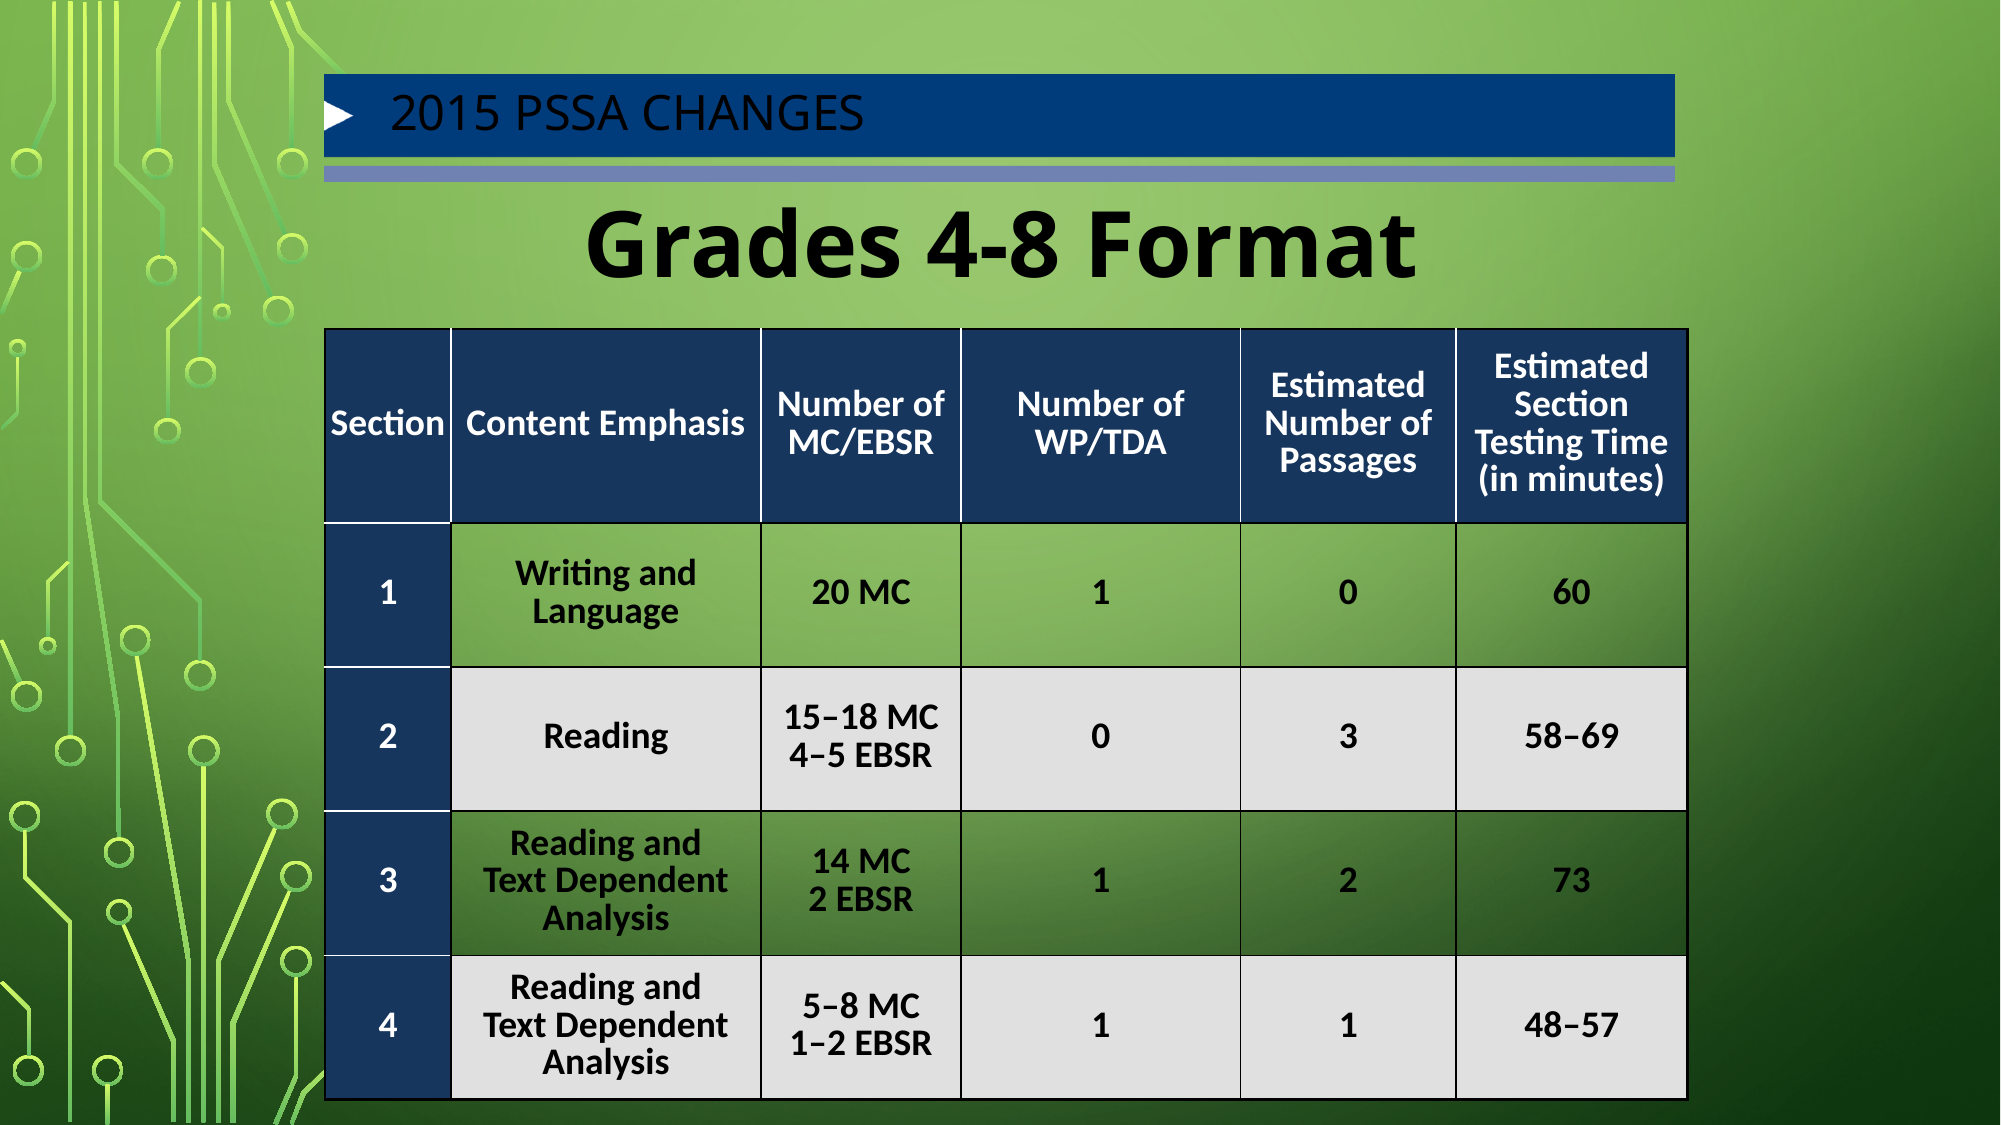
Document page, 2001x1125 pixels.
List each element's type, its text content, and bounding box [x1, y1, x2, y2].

table_cell 15–18 MC 4–5 EBSR [762, 668, 960, 810]
table_header Estimated Number of Passages [1241, 330, 1455, 522]
table_header Section [326, 330, 450, 522]
table_header Number of WP/TDA [962, 330, 1240, 522]
table_cell 5–8 MC 1–2 EBSR [762, 956, 960, 1098]
table_header Content Emphasis [452, 330, 760, 522]
table_header Number of MC/EBSR [762, 330, 960, 522]
table_cell 1 [326, 524, 450, 666]
table_header Estimated Section Testing Time (in minutes) [1457, 330, 1686, 522]
table_cell 1 [1241, 956, 1455, 1098]
table_cell Reading and Text Dependent Analysis [452, 812, 760, 955]
table_cell 60 [1457, 524, 1686, 666]
table_cell 0 [1241, 524, 1455, 666]
table_cell 20 MC [762, 524, 960, 666]
table_cell 3 [326, 812, 450, 955]
table_cell 1 [962, 812, 1240, 955]
picture [1299, 959, 1679, 1051]
table_cell 48–57 [1457, 956, 1686, 1098]
table_cell Reading [452, 668, 760, 810]
table_cell 1 [962, 524, 1240, 666]
picture [324, 74, 1676, 182]
table_cell 2 [326, 668, 450, 810]
table_cell 14 MC 2 EBSR [762, 812, 960, 955]
table_cell 2 [1241, 812, 1455, 955]
table_cell 1 [962, 956, 1240, 1098]
table_cell 4 [326, 956, 450, 1098]
table_cell 0 [962, 668, 1240, 810]
table_cell Writing and Language [452, 524, 760, 666]
table_cell 58–69 [1457, 668, 1686, 810]
table_cell 73 [1457, 812, 1686, 955]
text_box Grades 4-8 Format [364, 182, 1640, 319]
table_cell Reading and Text Dependent Analysis [452, 956, 760, 1098]
table_cell 3 [1241, 668, 1455, 810]
